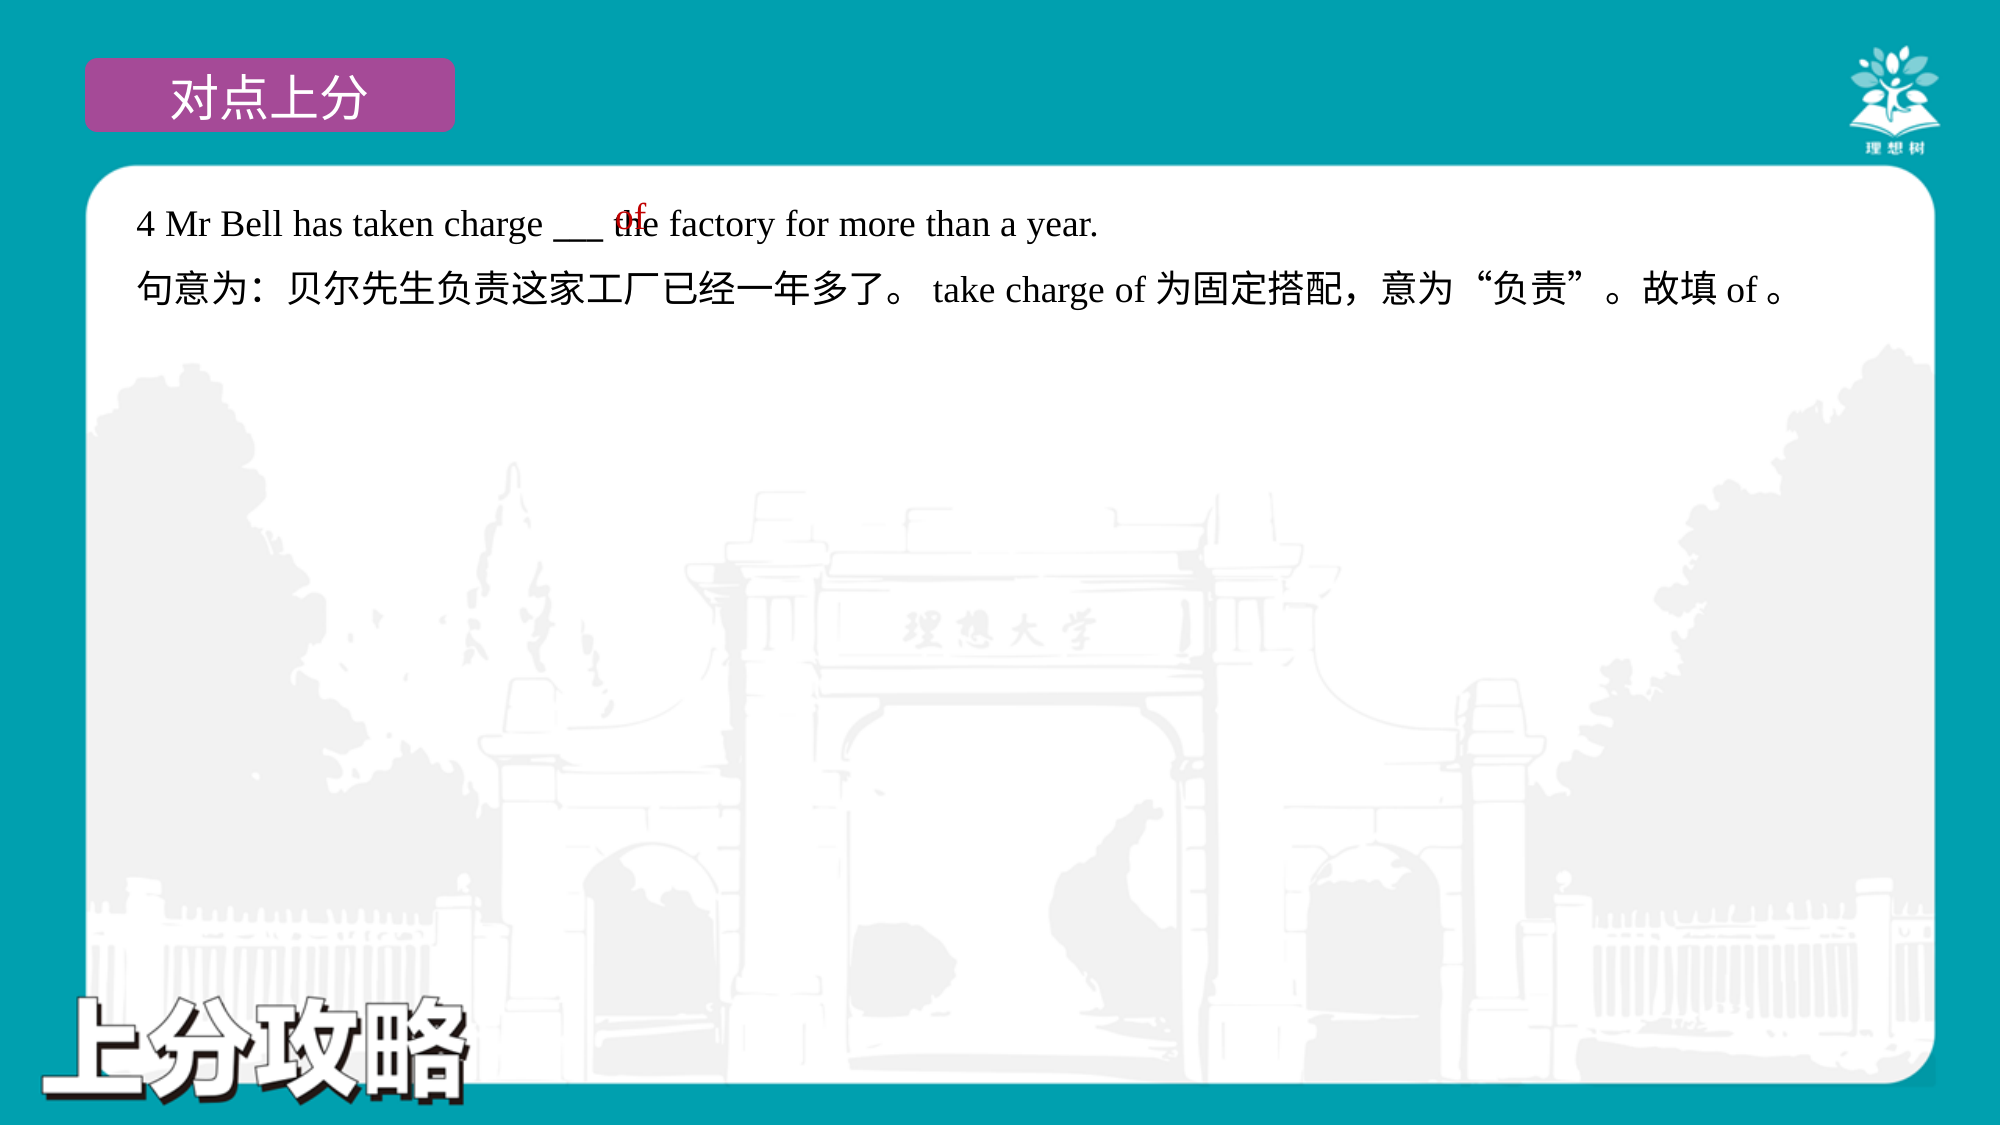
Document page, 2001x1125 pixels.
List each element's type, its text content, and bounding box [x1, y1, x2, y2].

text_box 4 Mr Bell has taken charge ___ the factory for more than a year. [136, 176, 1865, 237]
text_box of [601, 170, 660, 230]
picture [0, 0, 2000, 1125]
text_box 句意为：贝尔先生负责这家工厂已经一年多了。take charge of为固定搭配，意为“负责”。故填of。 [136, 243, 1865, 303]
